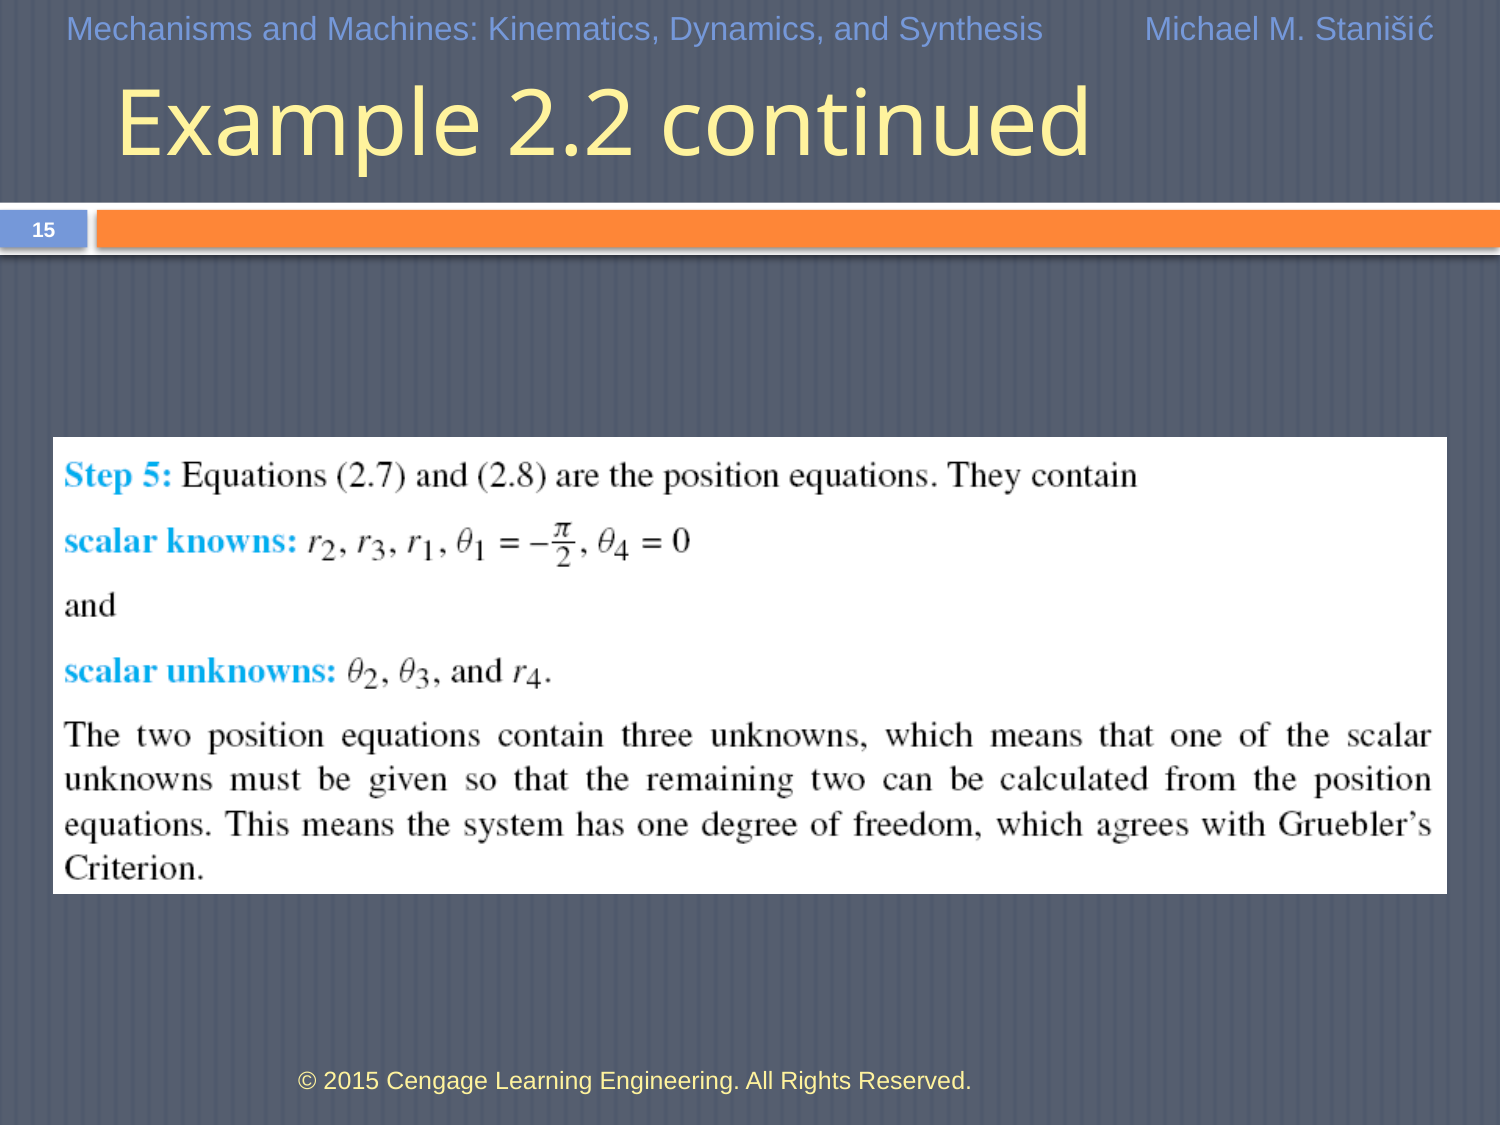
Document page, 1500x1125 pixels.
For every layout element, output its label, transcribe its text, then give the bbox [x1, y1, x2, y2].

slide_number 15 [0, 208, 88, 249]
picture [53, 437, 1447, 894]
footer © 2015 Cengage Learning Engineering. All Rights Reserved. [106, 1050, 996, 1110]
text_box Mechanisms and Machines: Kinematics, Dynamics, and Synthesis Michael M. Stanišić [0, 0, 1500, 55]
title Example 2.2 continued [99, 55, 1438, 201]
